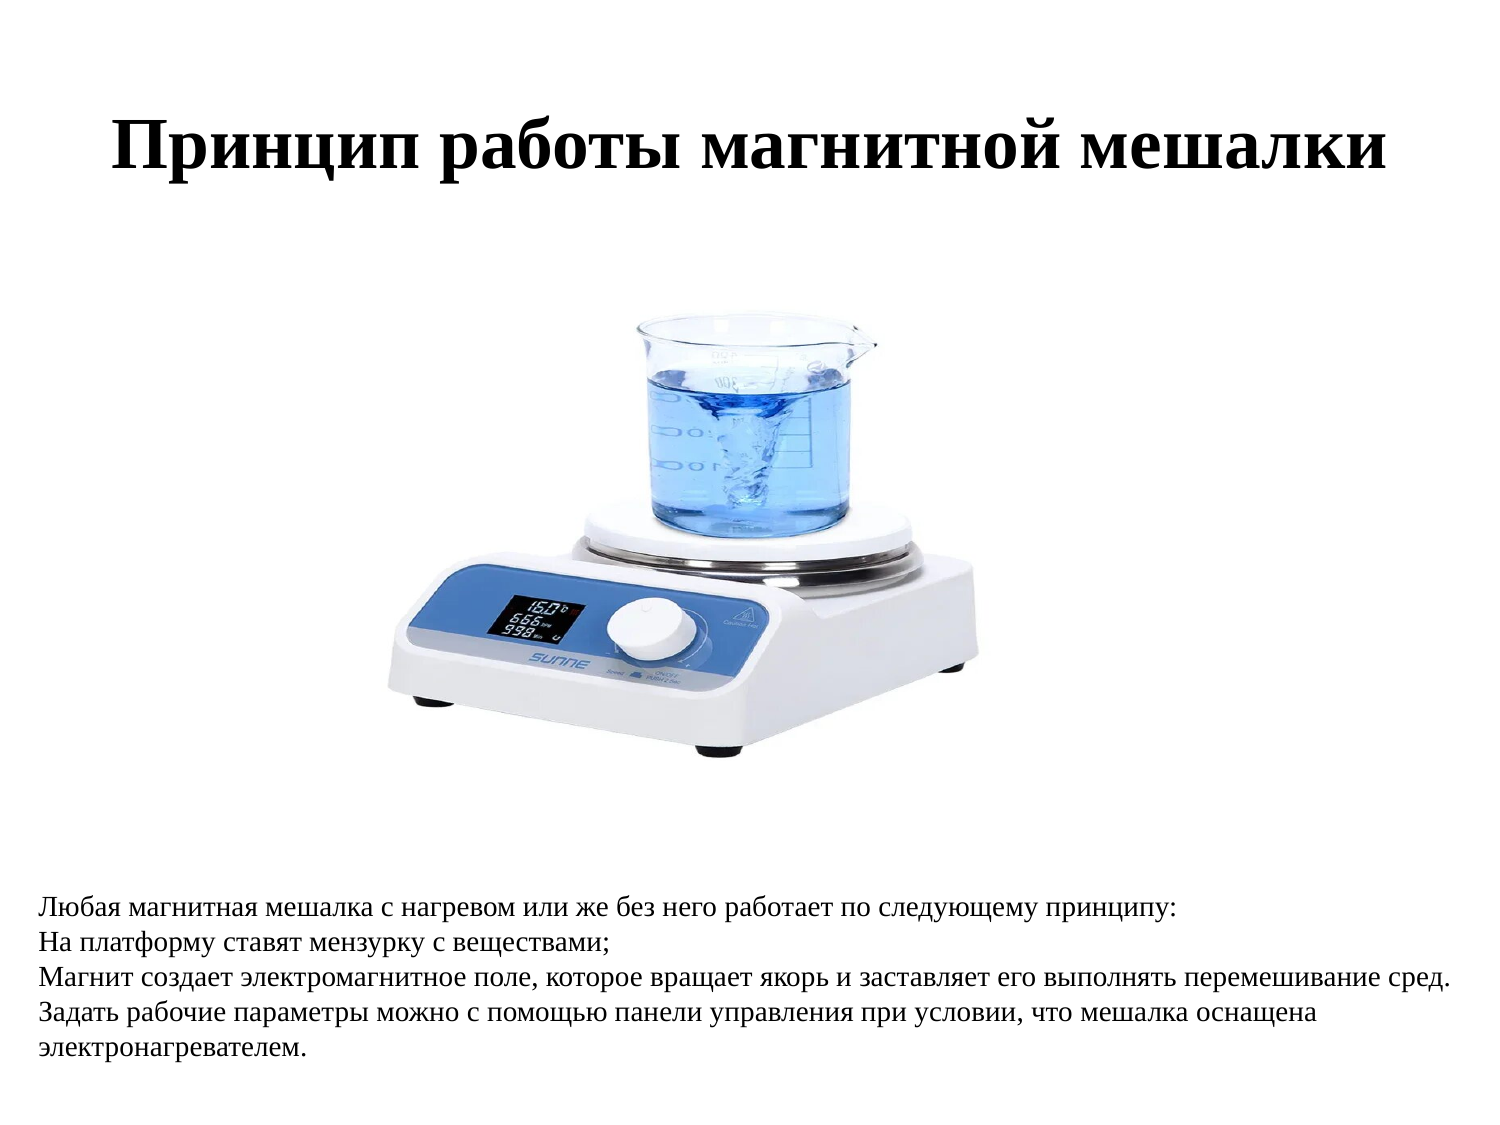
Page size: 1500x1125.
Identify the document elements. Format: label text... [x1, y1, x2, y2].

title Принцип работы магнитной мешалки [75, 45, 1425, 233]
text_box Любая магнитная мешалка с нагревом или же без него работает по следующему принципу: На платформу ставят мензурку с веществами; Магнит создает электромагнитное поле, которое вращает якорь и заставляет его выполнять перемешивание сред. Задать рабочие параметры можно с помощью панели управления при условии, что мешалка оснащена электронагревателем. [23, 879, 1477, 1070]
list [316, 269, 1044, 786]
